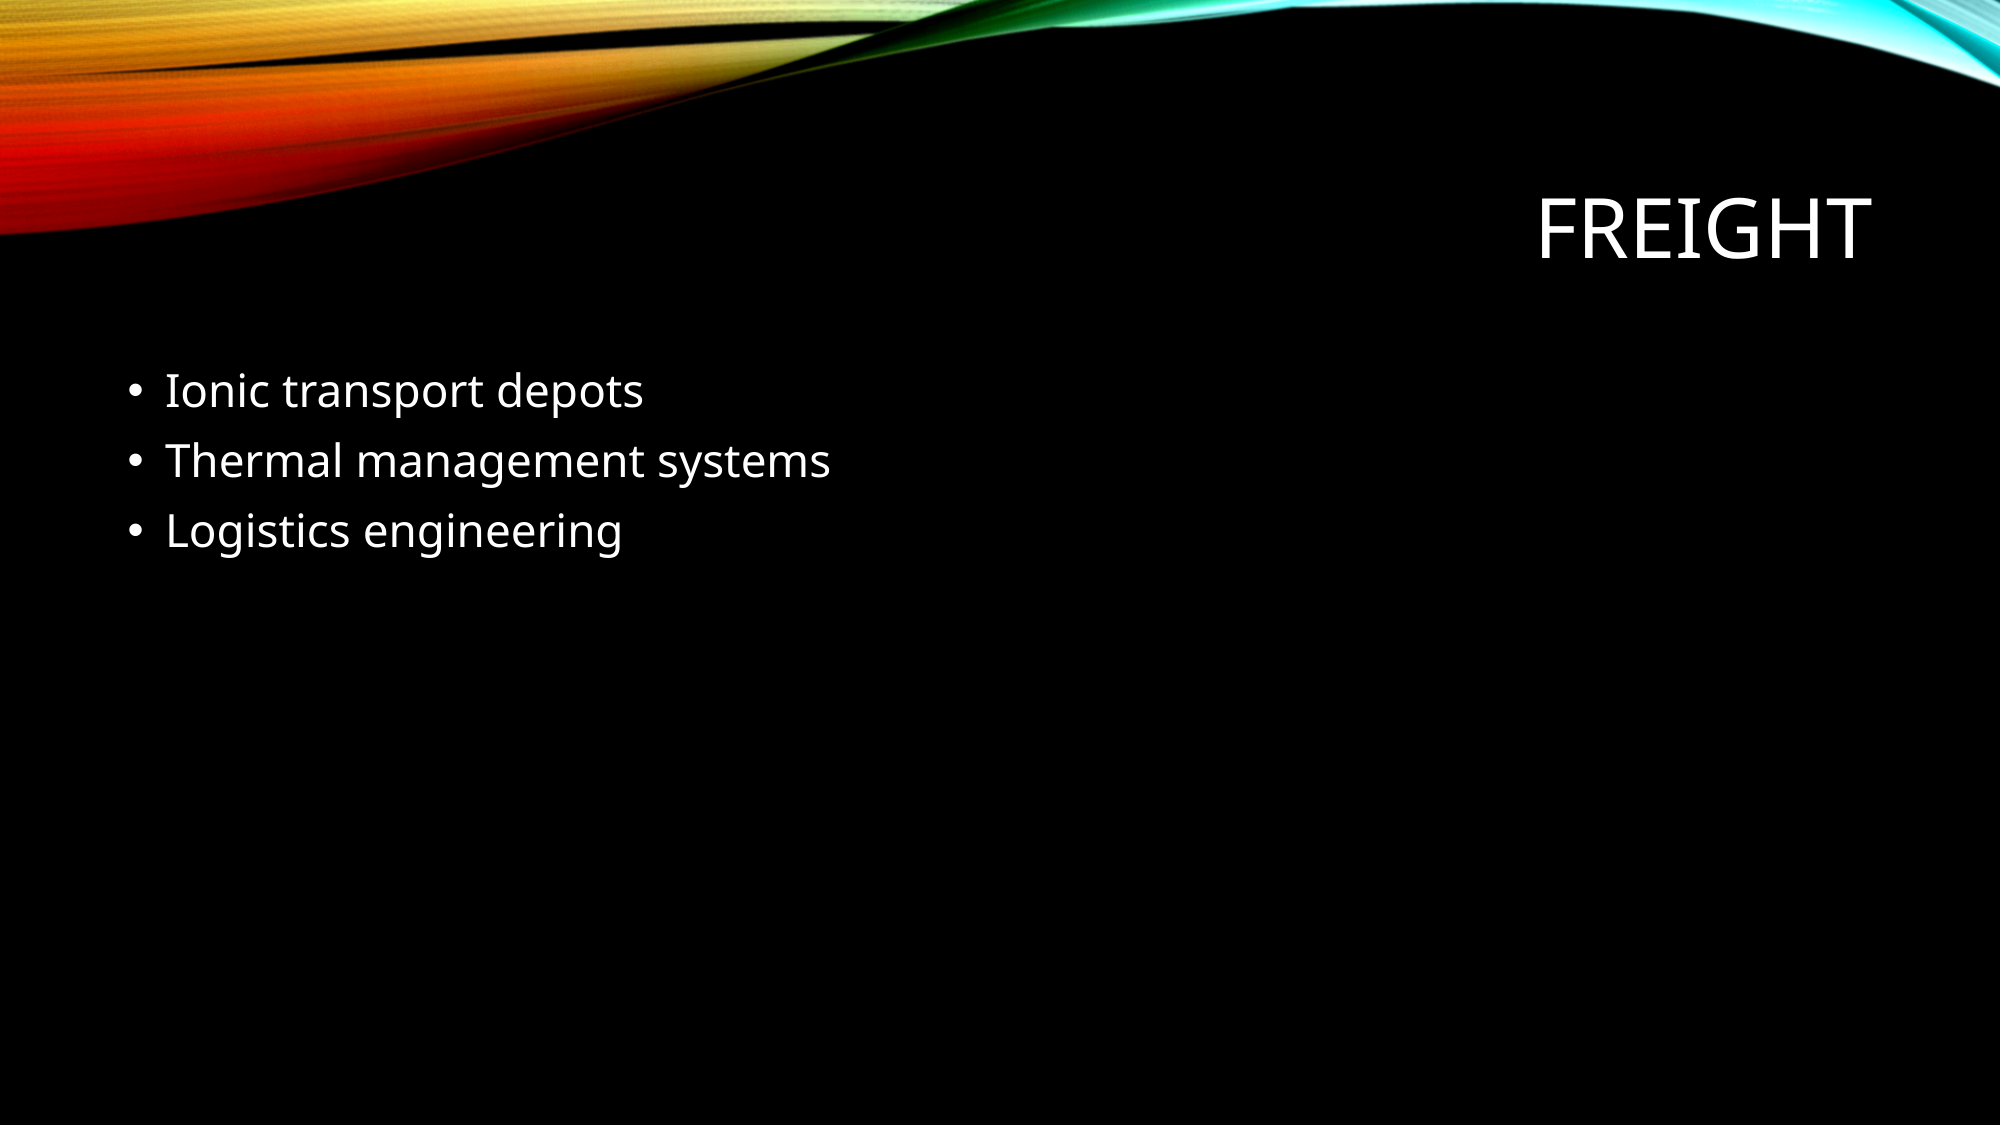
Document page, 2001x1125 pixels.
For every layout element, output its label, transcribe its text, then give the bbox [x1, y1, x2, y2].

title Freight [474, 125, 1888, 338]
picture [0, 0, 2000, 237]
list Ionic transport depots Thermal management systems Logistics engineering [112, 360, 1888, 1021]
